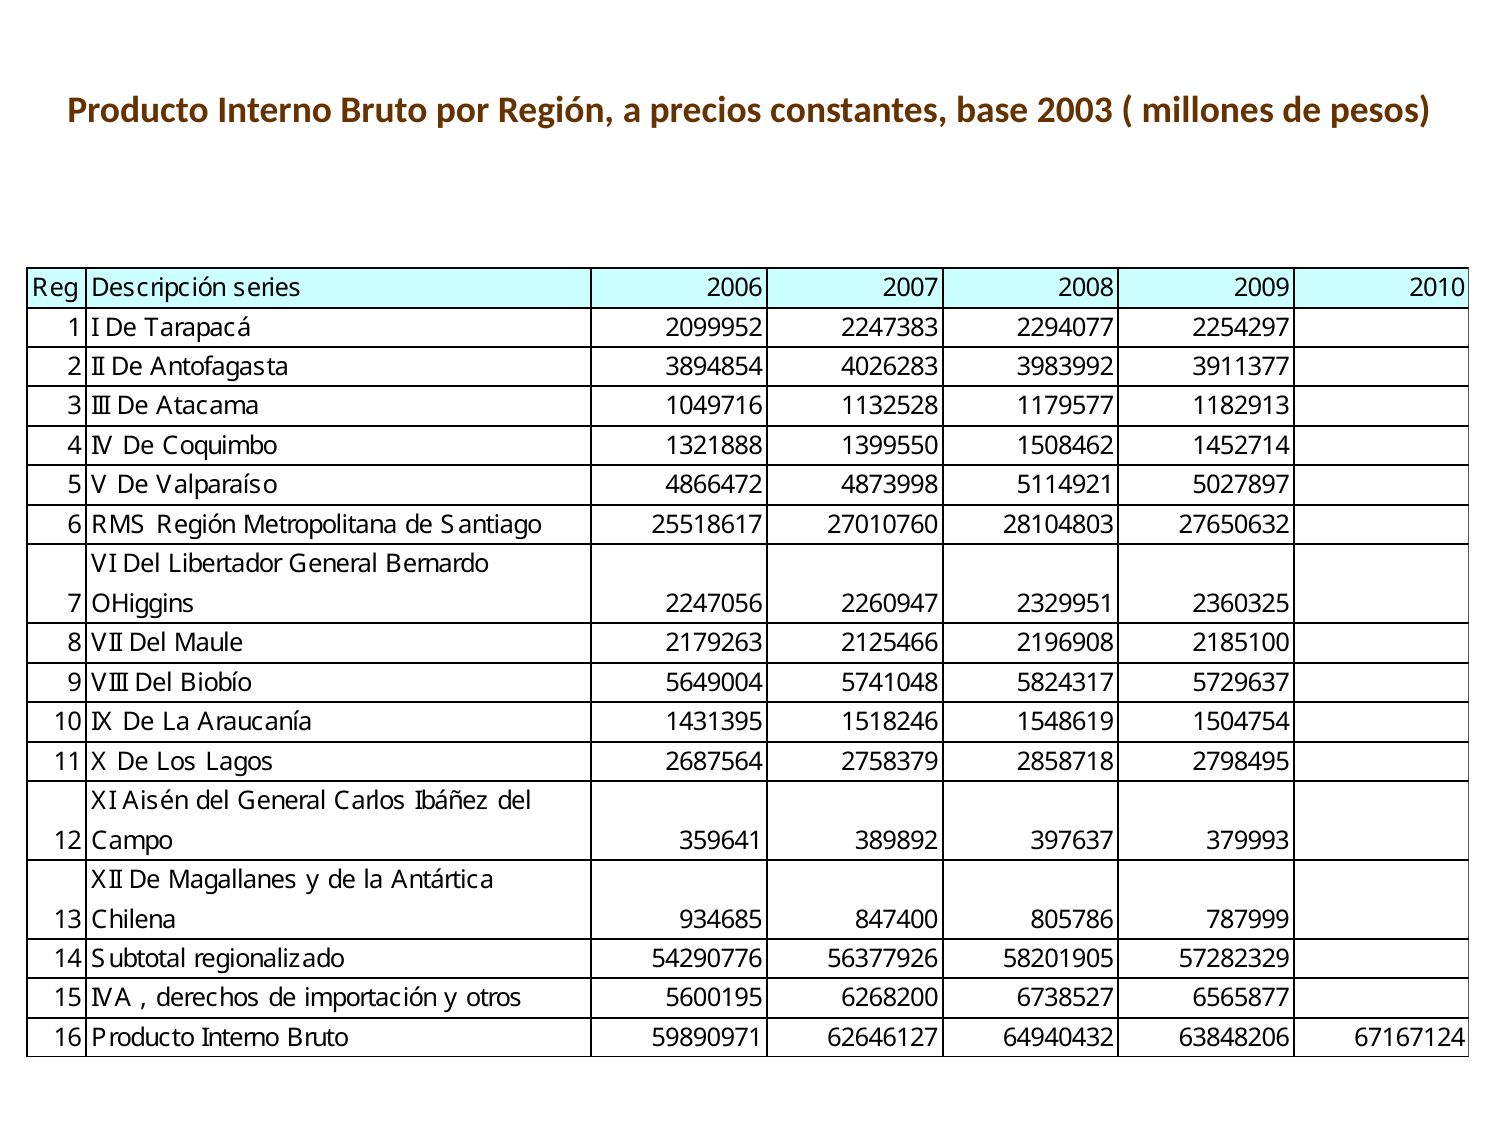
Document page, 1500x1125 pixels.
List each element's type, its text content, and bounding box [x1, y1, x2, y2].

text_box Producto Interno Bruto por Región, a precios constantes, base 2003 ( millones de pesos) [0, 78, 1500, 138]
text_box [25, 266, 1471, 1059]
